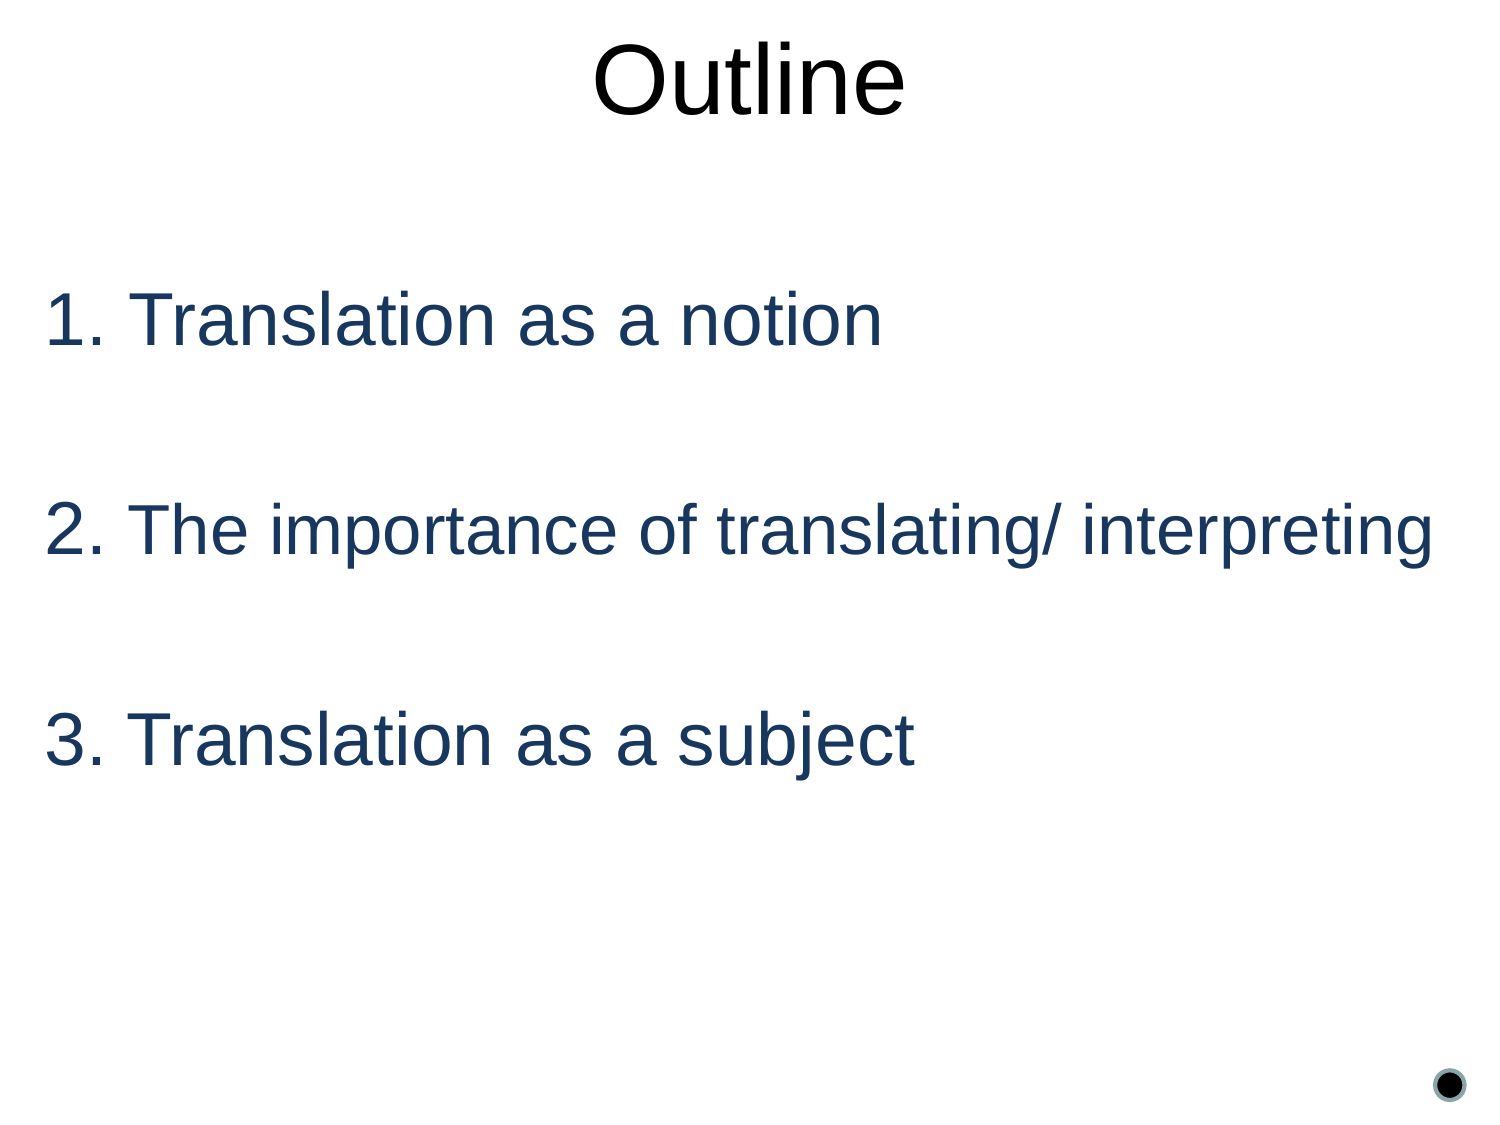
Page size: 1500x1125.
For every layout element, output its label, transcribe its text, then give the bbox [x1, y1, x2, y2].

list Translation as a notion 2. The importance of translating/ interpreting 3. Translation as a subject [29, 262, 1483, 1012]
text_box Outline [0, 0, 1500, 151]
text_box [1433, 1068, 1467, 1103]
